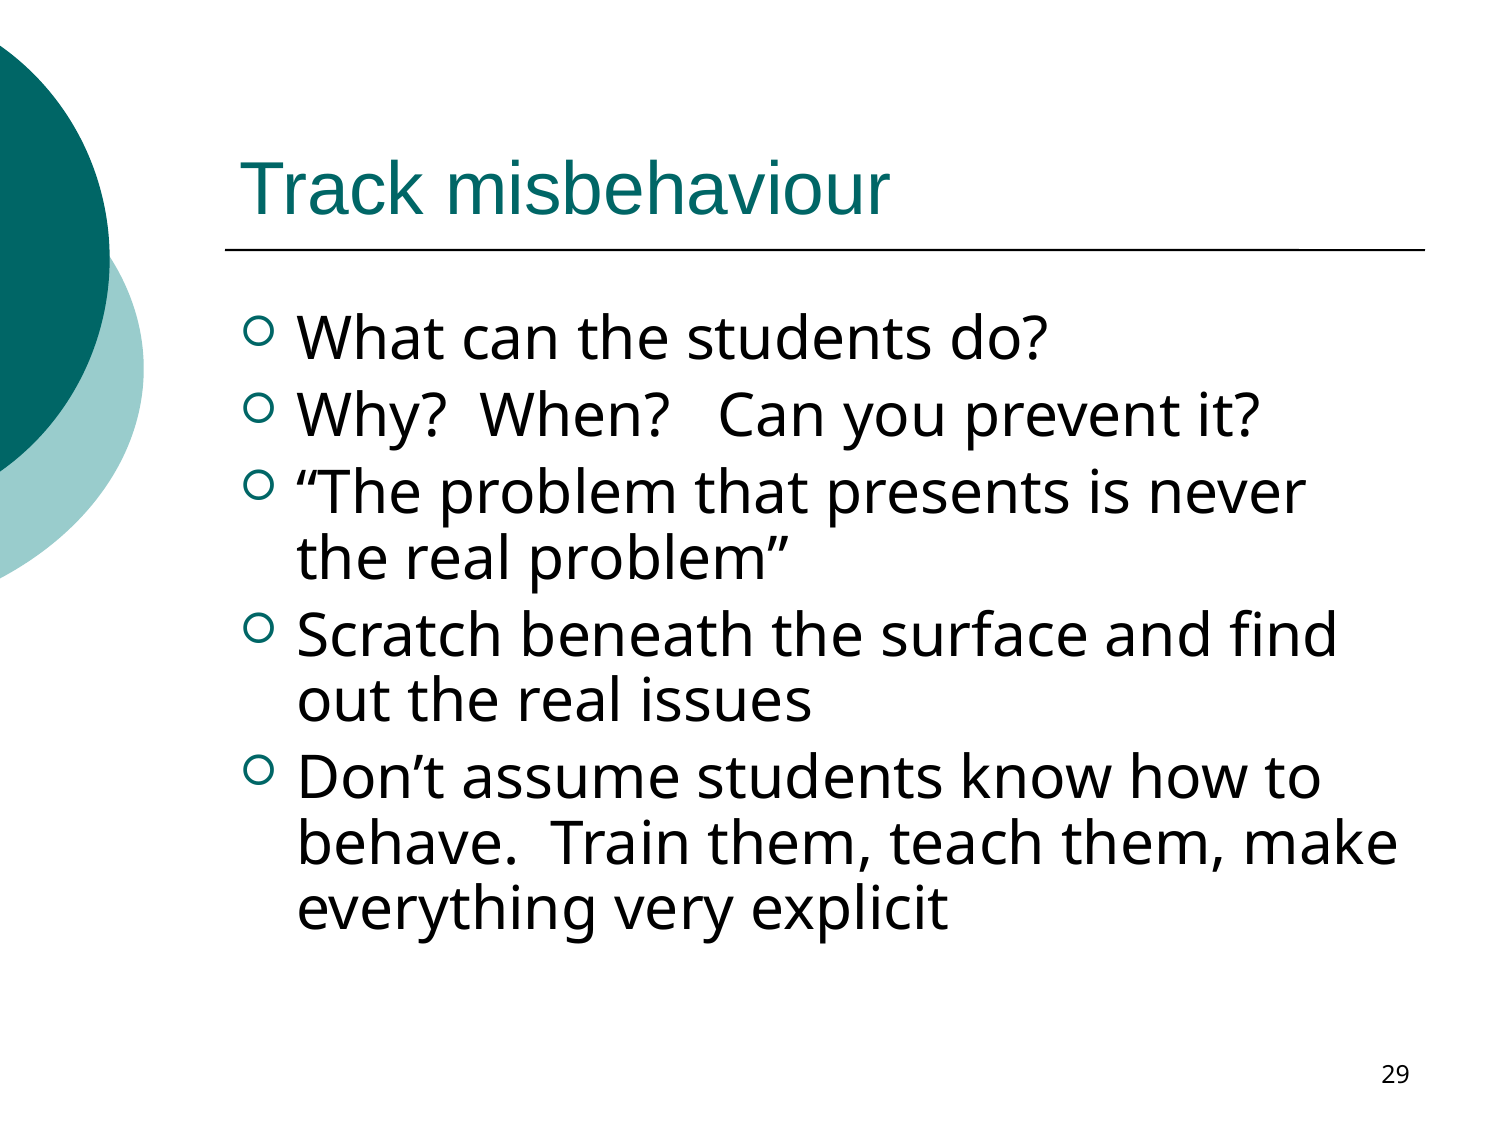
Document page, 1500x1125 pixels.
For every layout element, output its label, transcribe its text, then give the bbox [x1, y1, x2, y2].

slide_number 29 [1074, 1024, 1426, 1101]
list What can the students do? Why? When? Can you prevent it? “The problem that presents is never the real problem” Scratch beneath the surface and find out the real issues Don’t assume students know how to behave. Train them, teach them, make everything very explicit [224, 299, 1425, 975]
title Track misbehaviour [224, 49, 1425, 238]
